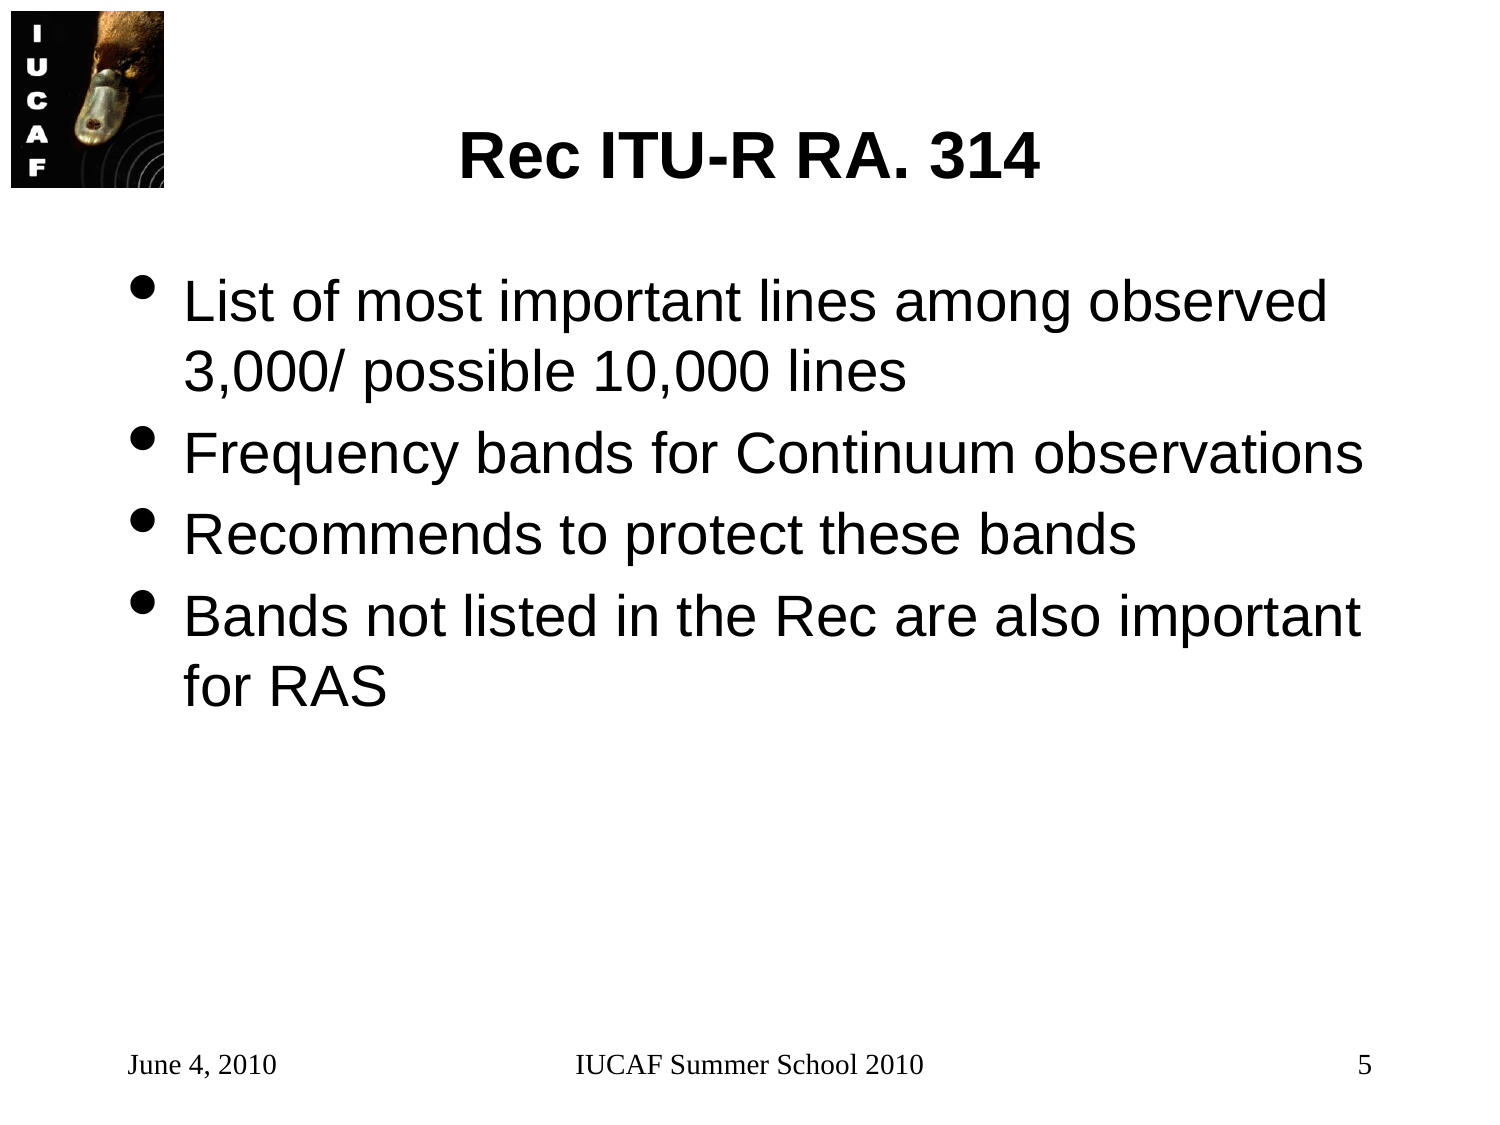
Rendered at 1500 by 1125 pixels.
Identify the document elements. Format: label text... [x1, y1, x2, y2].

list List of most important lines among observed 3,000/ possible 10,000 lines Frequency bands for Continuum observations Recommends to protect these bands Bands not listed in the Rec are also important for RAS [112, 255, 1388, 988]
slide_number 5 [1074, 1024, 1388, 1101]
footer IUCAF Summer School 2010 [512, 1024, 988, 1101]
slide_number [112, 1024, 426, 1101]
picture [11, 11, 164, 188]
title Rec ITU-R RA. 314 [111, 77, 1388, 227]
